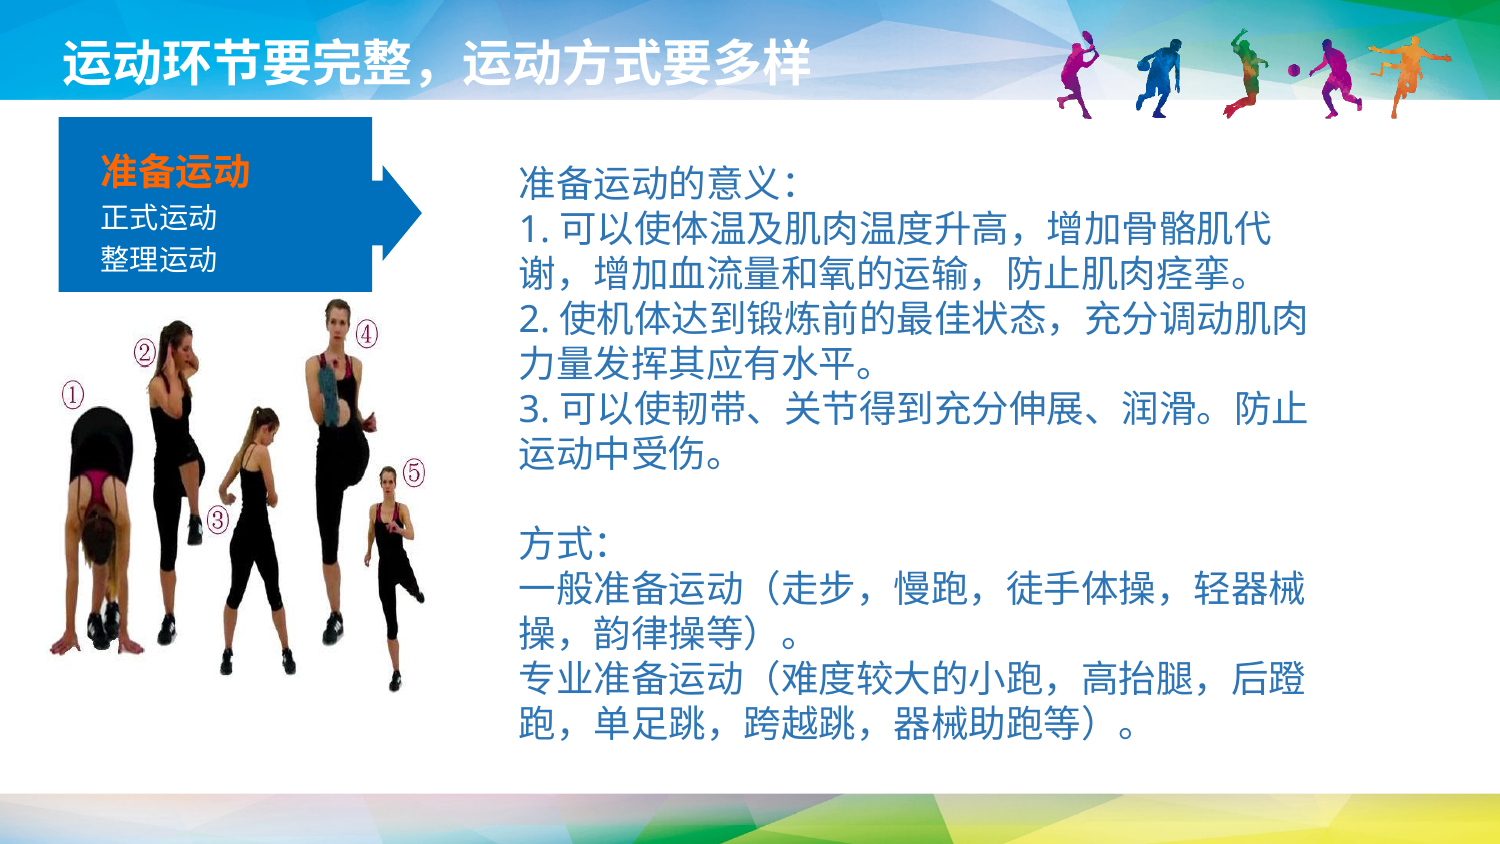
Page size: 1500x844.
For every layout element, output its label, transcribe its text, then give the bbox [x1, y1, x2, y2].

picture [317, 0, 1500, 119]
text_box 准备运动的意义： 1.可以使体温及肌肉温度升高，增加骨骼肌代谢，增加血流量和氧的运输，防止肌肉痉挛。 2.使机体达到锻炼前的最佳状态，充分调动肌肉力量发挥其应有水平。 3.可以使韧带、关节得到充分伸展、润滑。防止运动中受伤。 方式： 一般准备运动（走步，慢跑，徒手体操，轻器械操，韵律操等）。 专业准备运动（难度较大的小跑，高抬腿，后蹬跑，单足跳，跨越跳，器械助跑等）。 [503, 152, 1336, 753]
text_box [58, 116, 423, 291]
text_box 运动环节要完整，运动方式要多样 [47, 24, 828, 99]
picture [46, 292, 434, 704]
picture [0, 794, 1500, 844]
